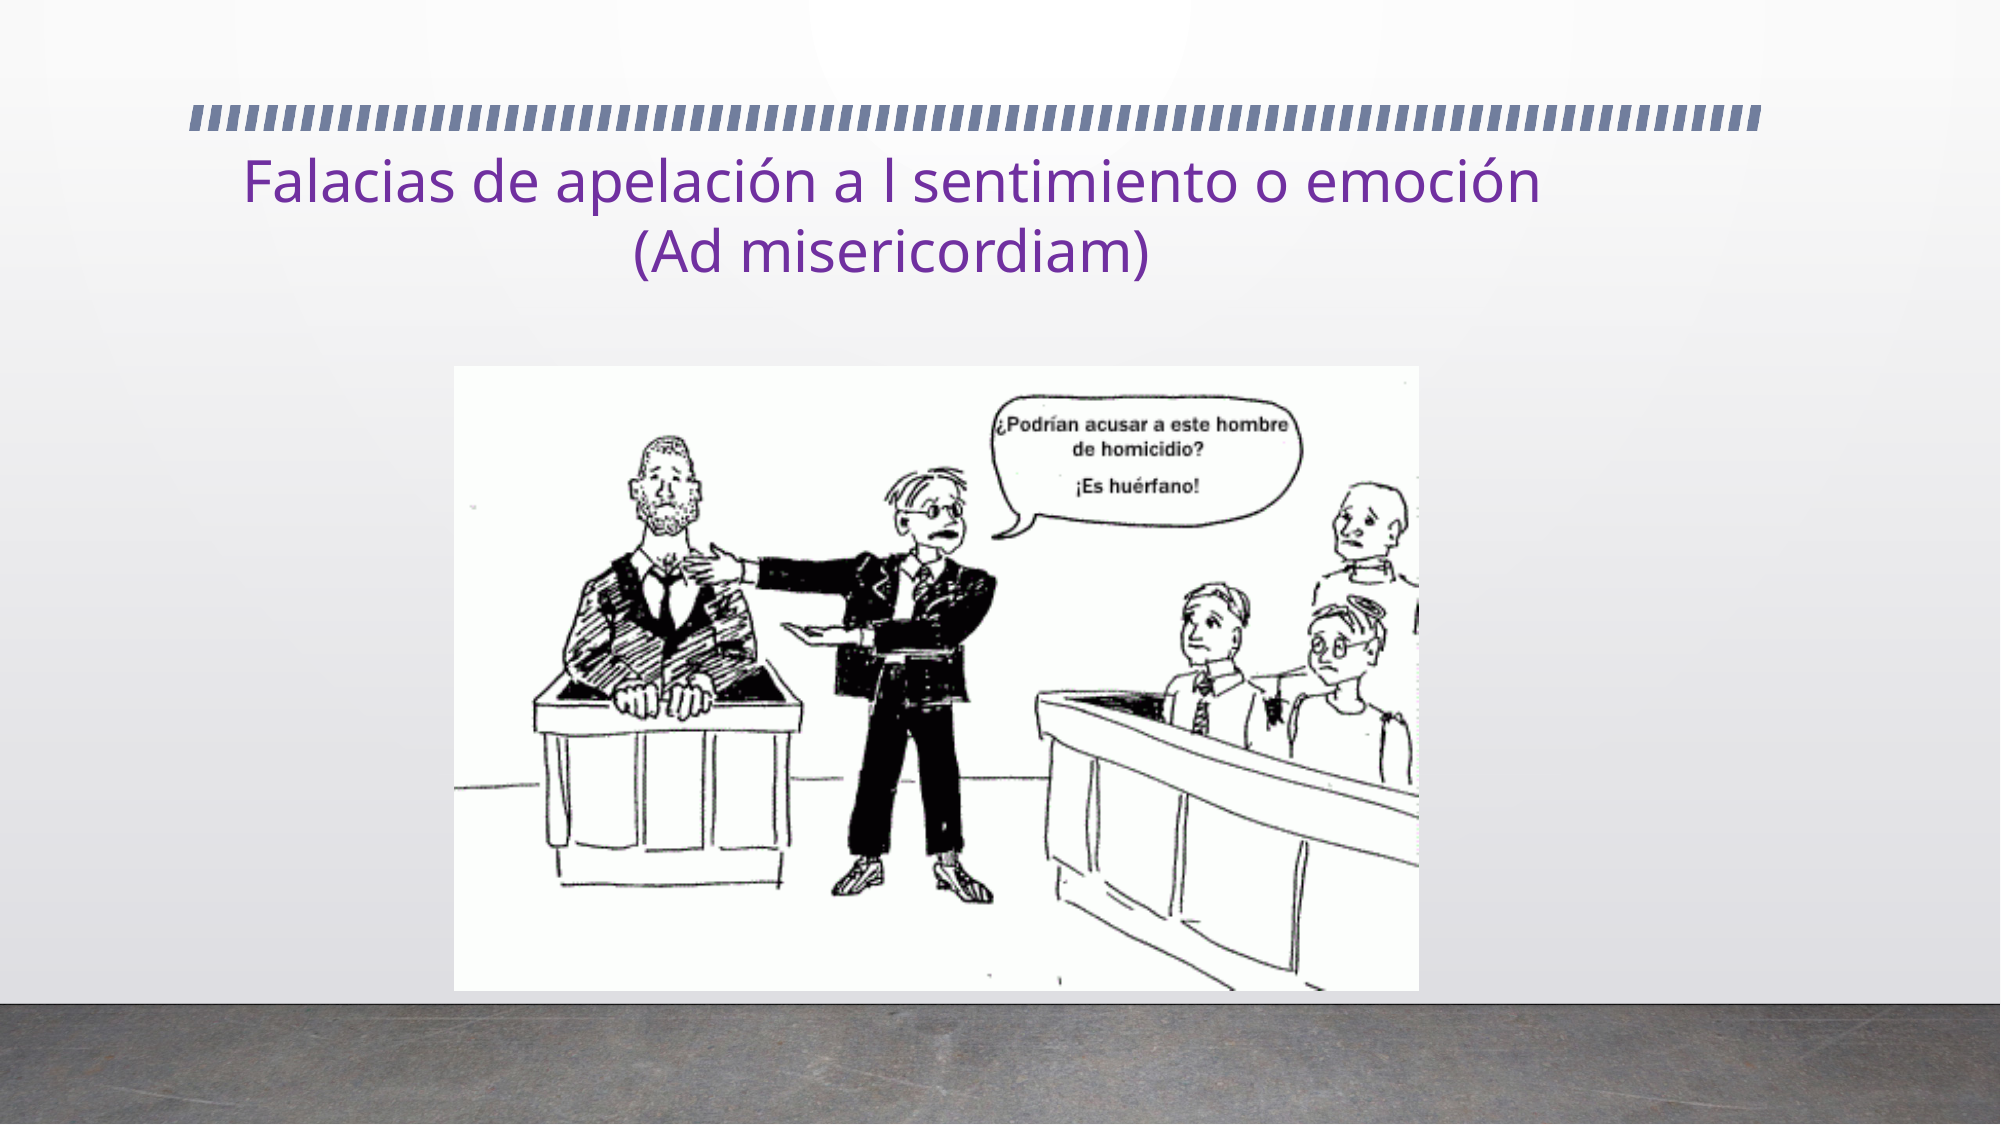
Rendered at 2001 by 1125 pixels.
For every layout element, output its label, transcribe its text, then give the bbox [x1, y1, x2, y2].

text_box Falacias de apelación a l sentimiento o emoción (Ad misericordiam) [227, 137, 1557, 292]
picture [453, 366, 1420, 991]
picture [0, 1004, 2000, 1124]
